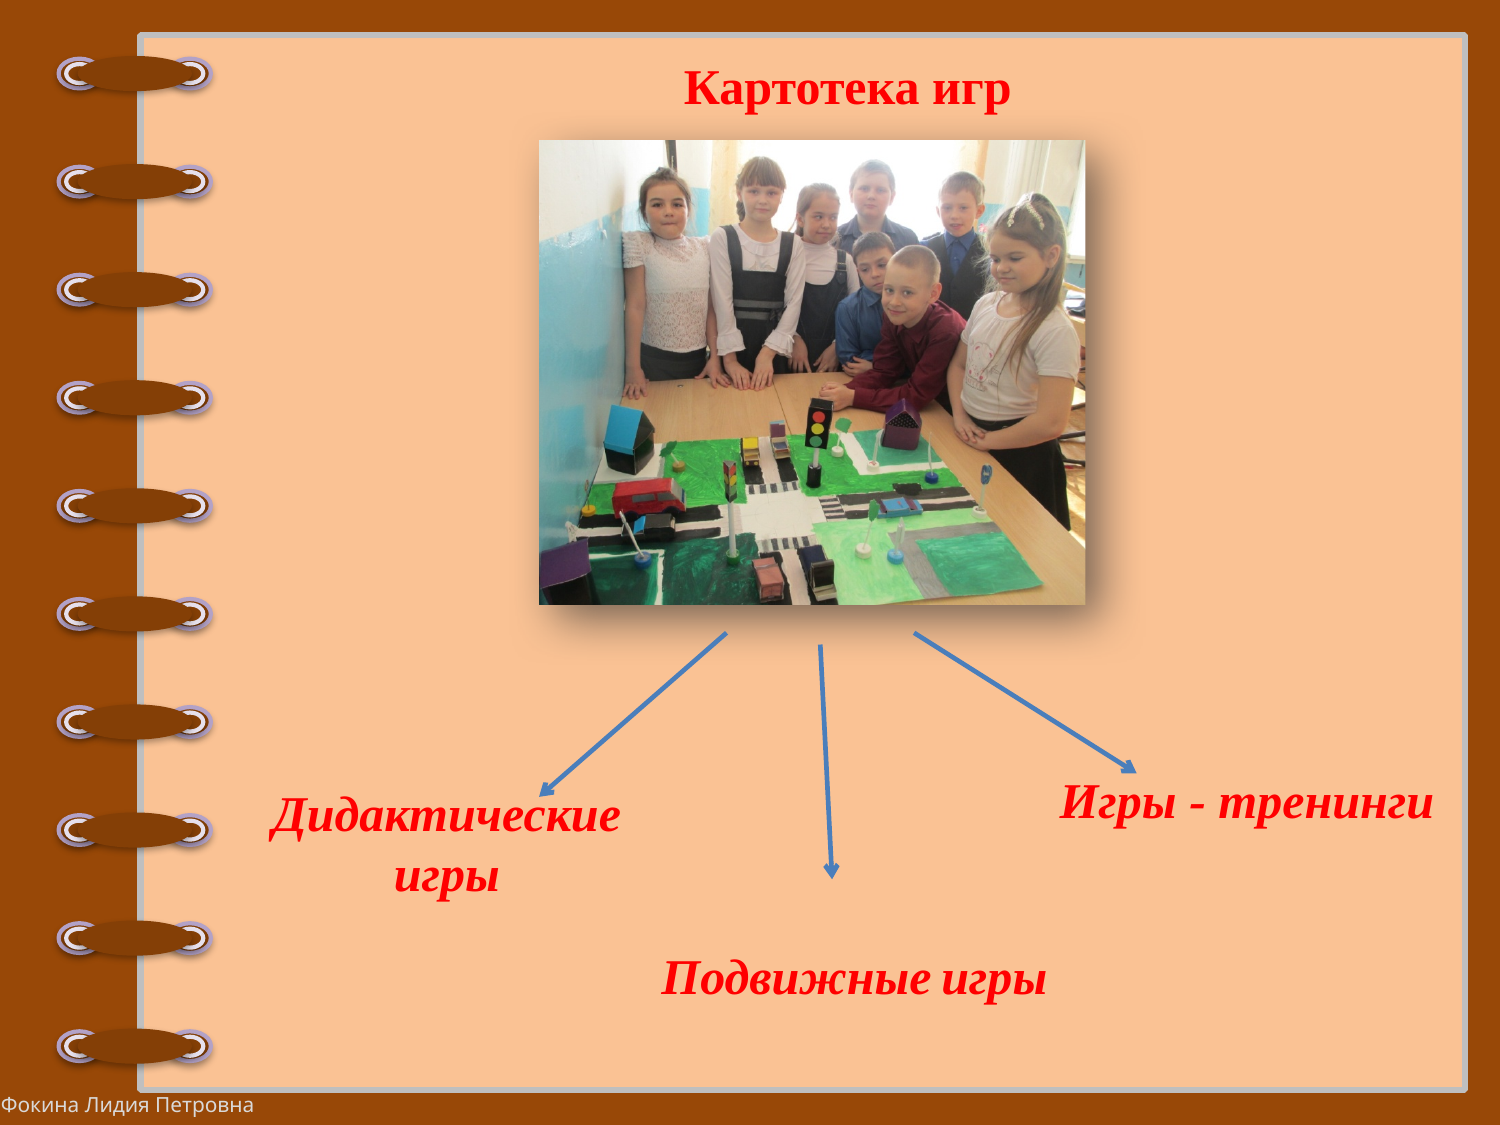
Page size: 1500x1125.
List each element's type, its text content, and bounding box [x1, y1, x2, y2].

picture [538, 140, 1086, 605]
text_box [708, 755, 944, 768]
text_box Дидактические игры [234, 774, 660, 909]
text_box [913, 632, 1137, 774]
text_box Подвижные игры [646, 937, 1063, 1013]
text_box Картотека игр [351, 46, 1344, 122]
text_box Игры - тренинги [1044, 761, 1450, 837]
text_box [538, 632, 727, 798]
